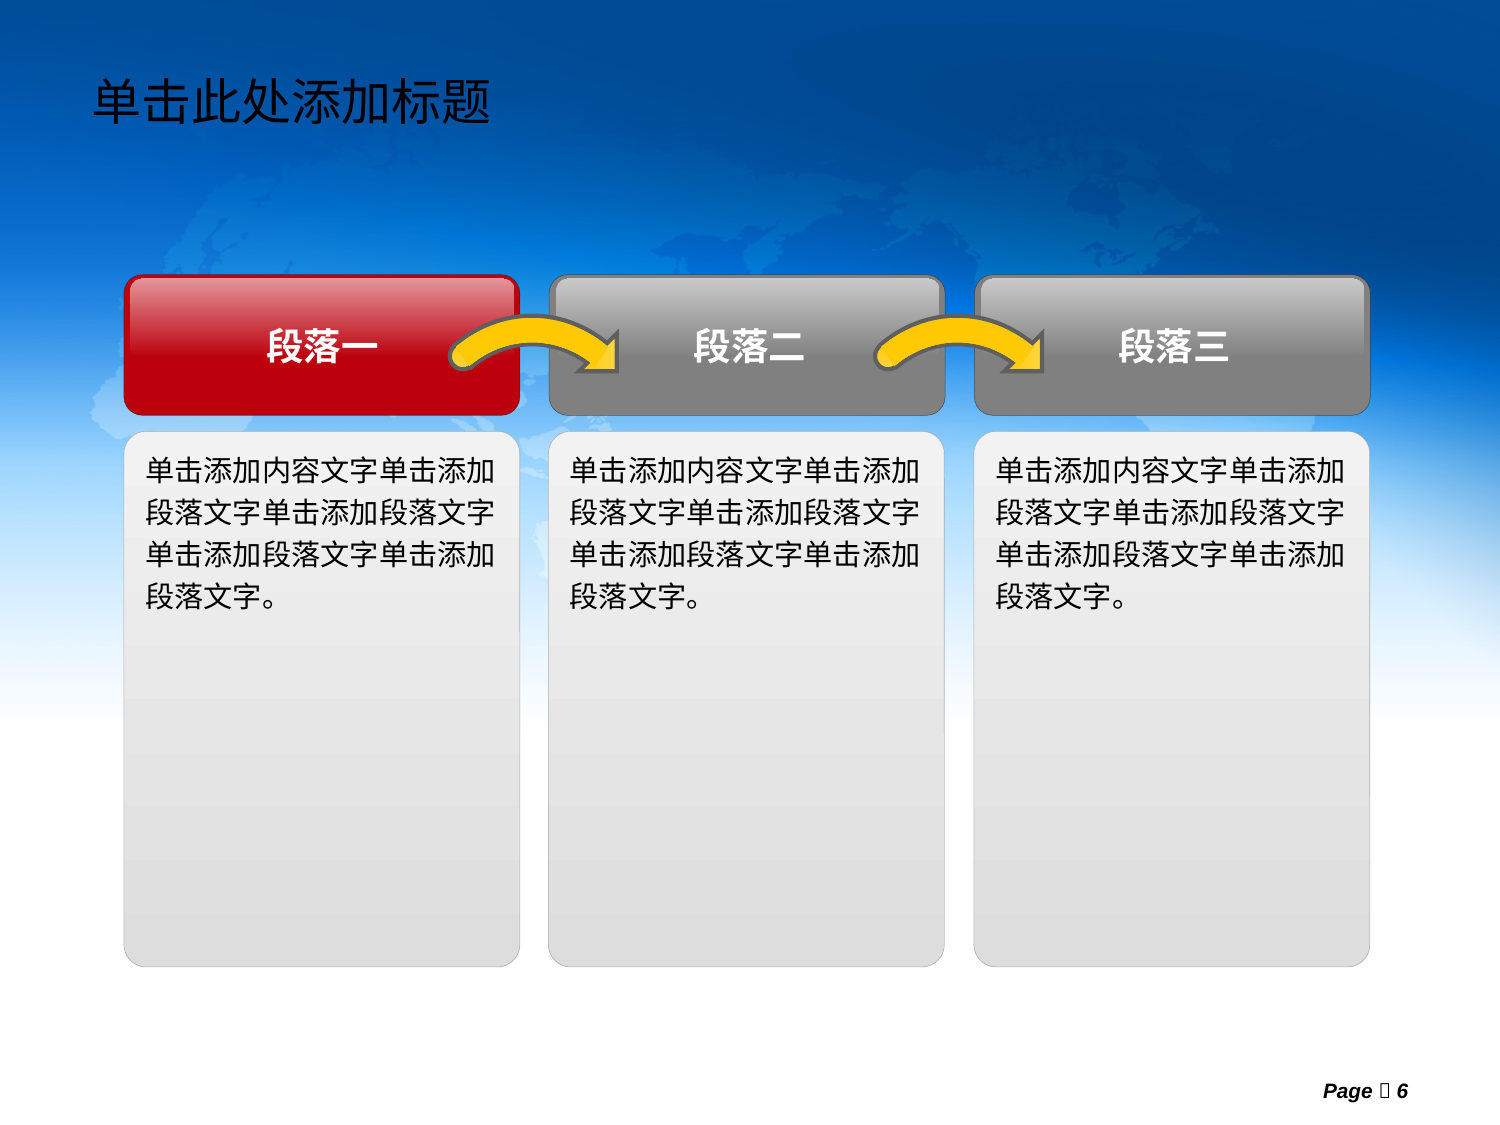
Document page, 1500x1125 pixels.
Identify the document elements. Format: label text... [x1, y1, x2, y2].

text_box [832, 315, 1083, 593]
slide_number Page  6 [1186, 1070, 1424, 1103]
title 单击此处添加标题 [76, 51, 1034, 150]
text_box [548, 274, 946, 416]
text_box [407, 315, 657, 593]
picture [0, 0, 1500, 1125]
text_box 单击添加内容文字单击添加段落文字单击添加段落文字单击添加段落文字单击添加段落文字。 [973, 431, 1370, 967]
text_box 单击添加内容文字单击添加段落文字单击添加段落文字单击添加段落文字单击添加段落文字。 [123, 431, 520, 967]
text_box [123, 274, 521, 416]
text_box 单击添加内容文字单击添加段落文字单击添加段落文字单击添加段落文字单击添加段落文字。 [548, 431, 945, 967]
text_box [974, 274, 1371, 416]
